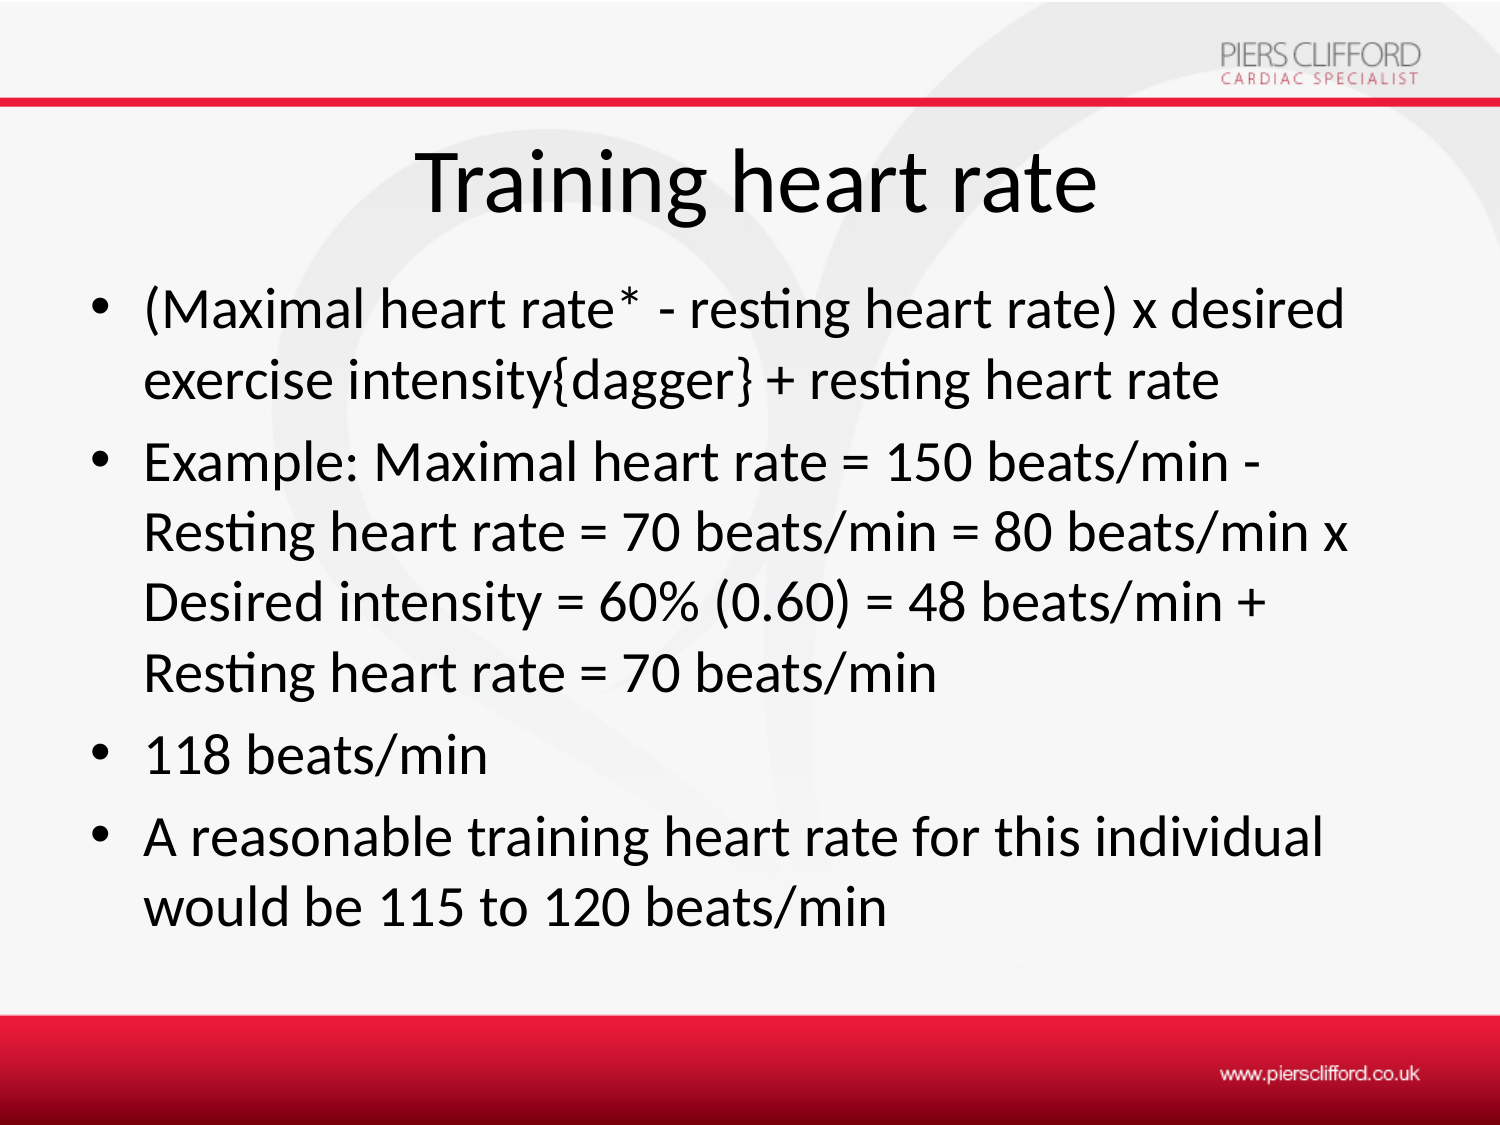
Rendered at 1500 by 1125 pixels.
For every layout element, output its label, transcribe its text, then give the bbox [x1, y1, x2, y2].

list (Maximal heart rate* - resting heart rate) x desired exercise intensity{dagger} + resting heart rate Example: Maximal heart rate = 150 beats/min - Resting heart rate = 70 beats/min = 80 beats/min x Desired intensity = 60% (0.60) = 48 beats/min + Resting heart rate = 70 beats/min 118 beats/min A reasonable training heart rate for this individual would be 115 to 120 beats/min [74, 262, 1426, 1006]
picture [0, 2, 1500, 1125]
title Training heart rate [81, 81, 1433, 270]
